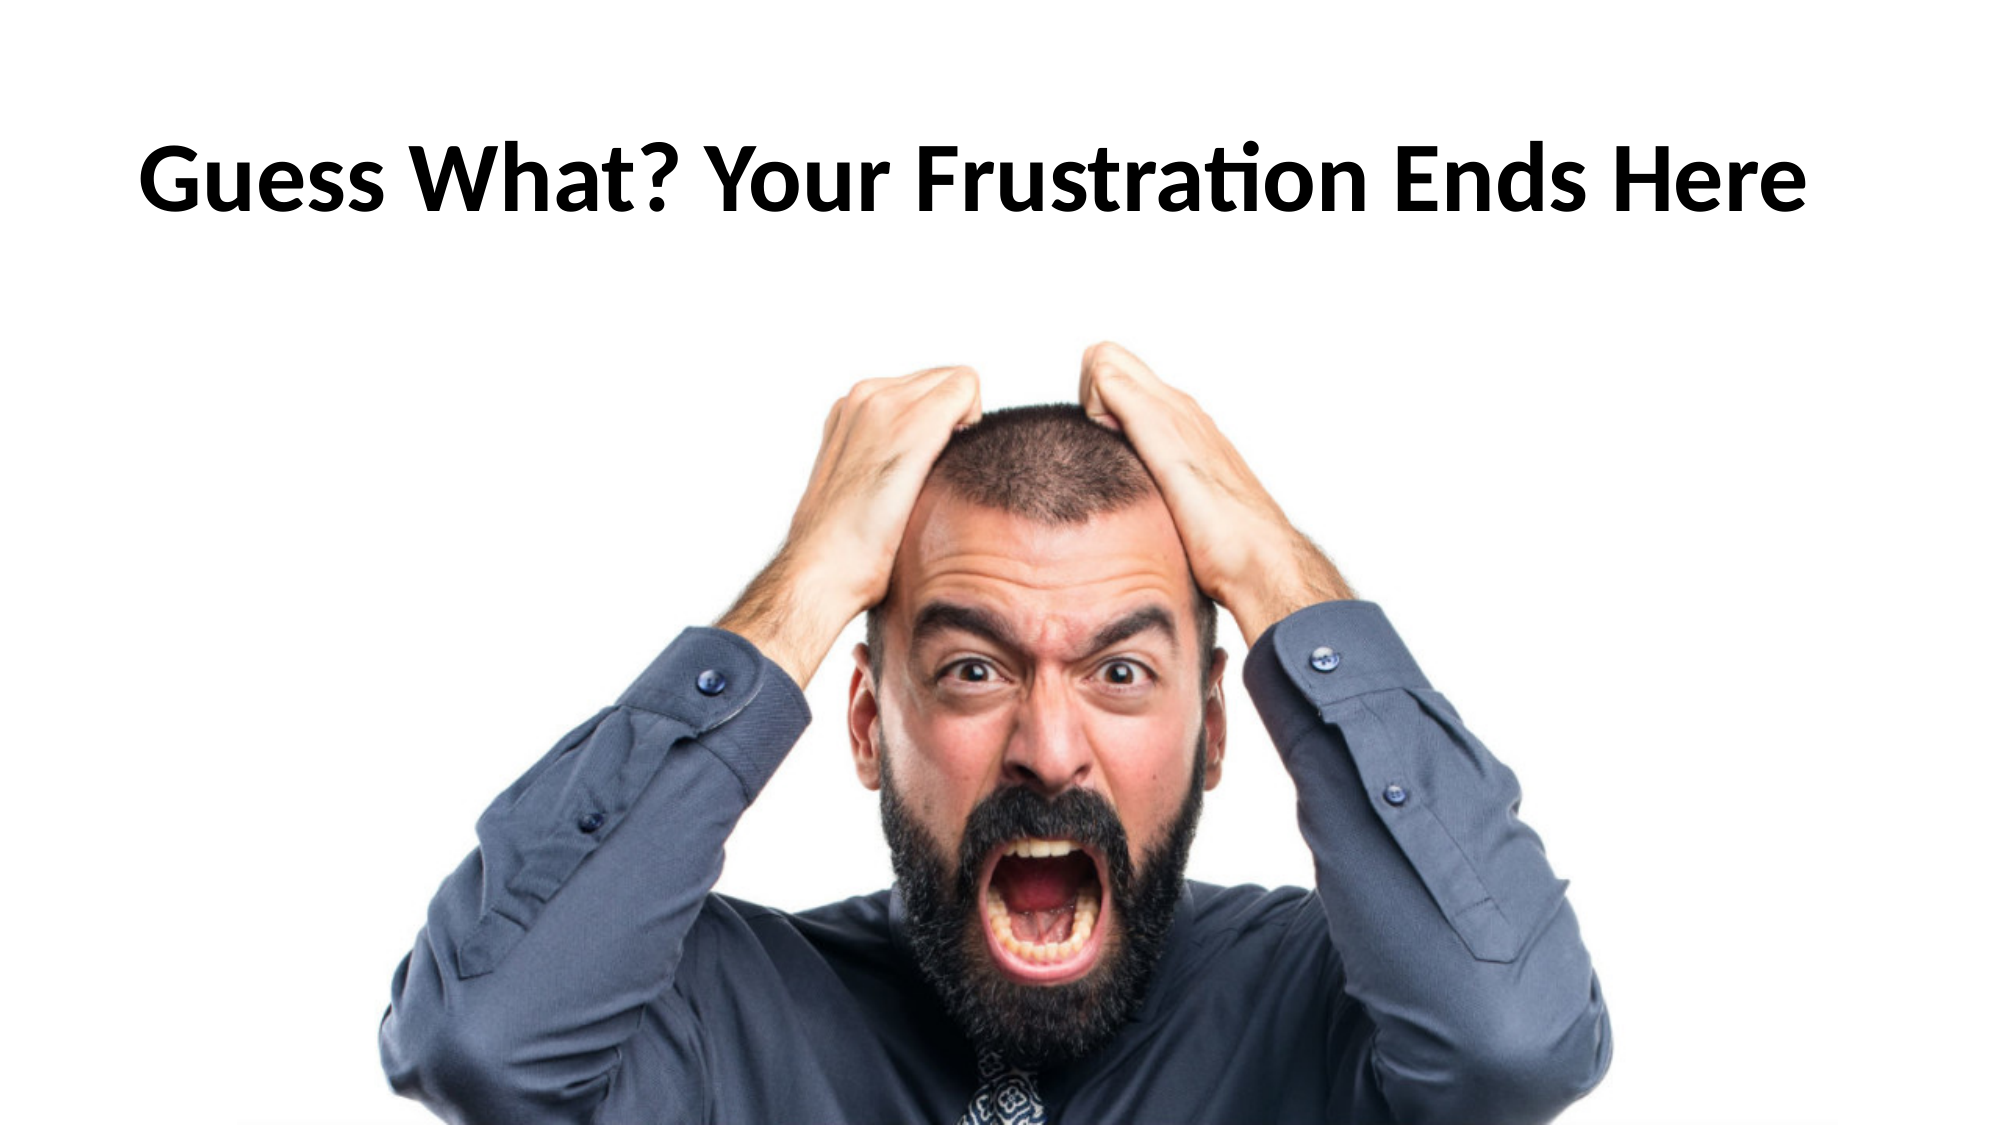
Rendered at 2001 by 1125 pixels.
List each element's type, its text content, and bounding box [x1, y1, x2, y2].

picture [237, 287, 1838, 1125]
title Guess What? Your Frustration Ends Here [112, 130, 1838, 349]
